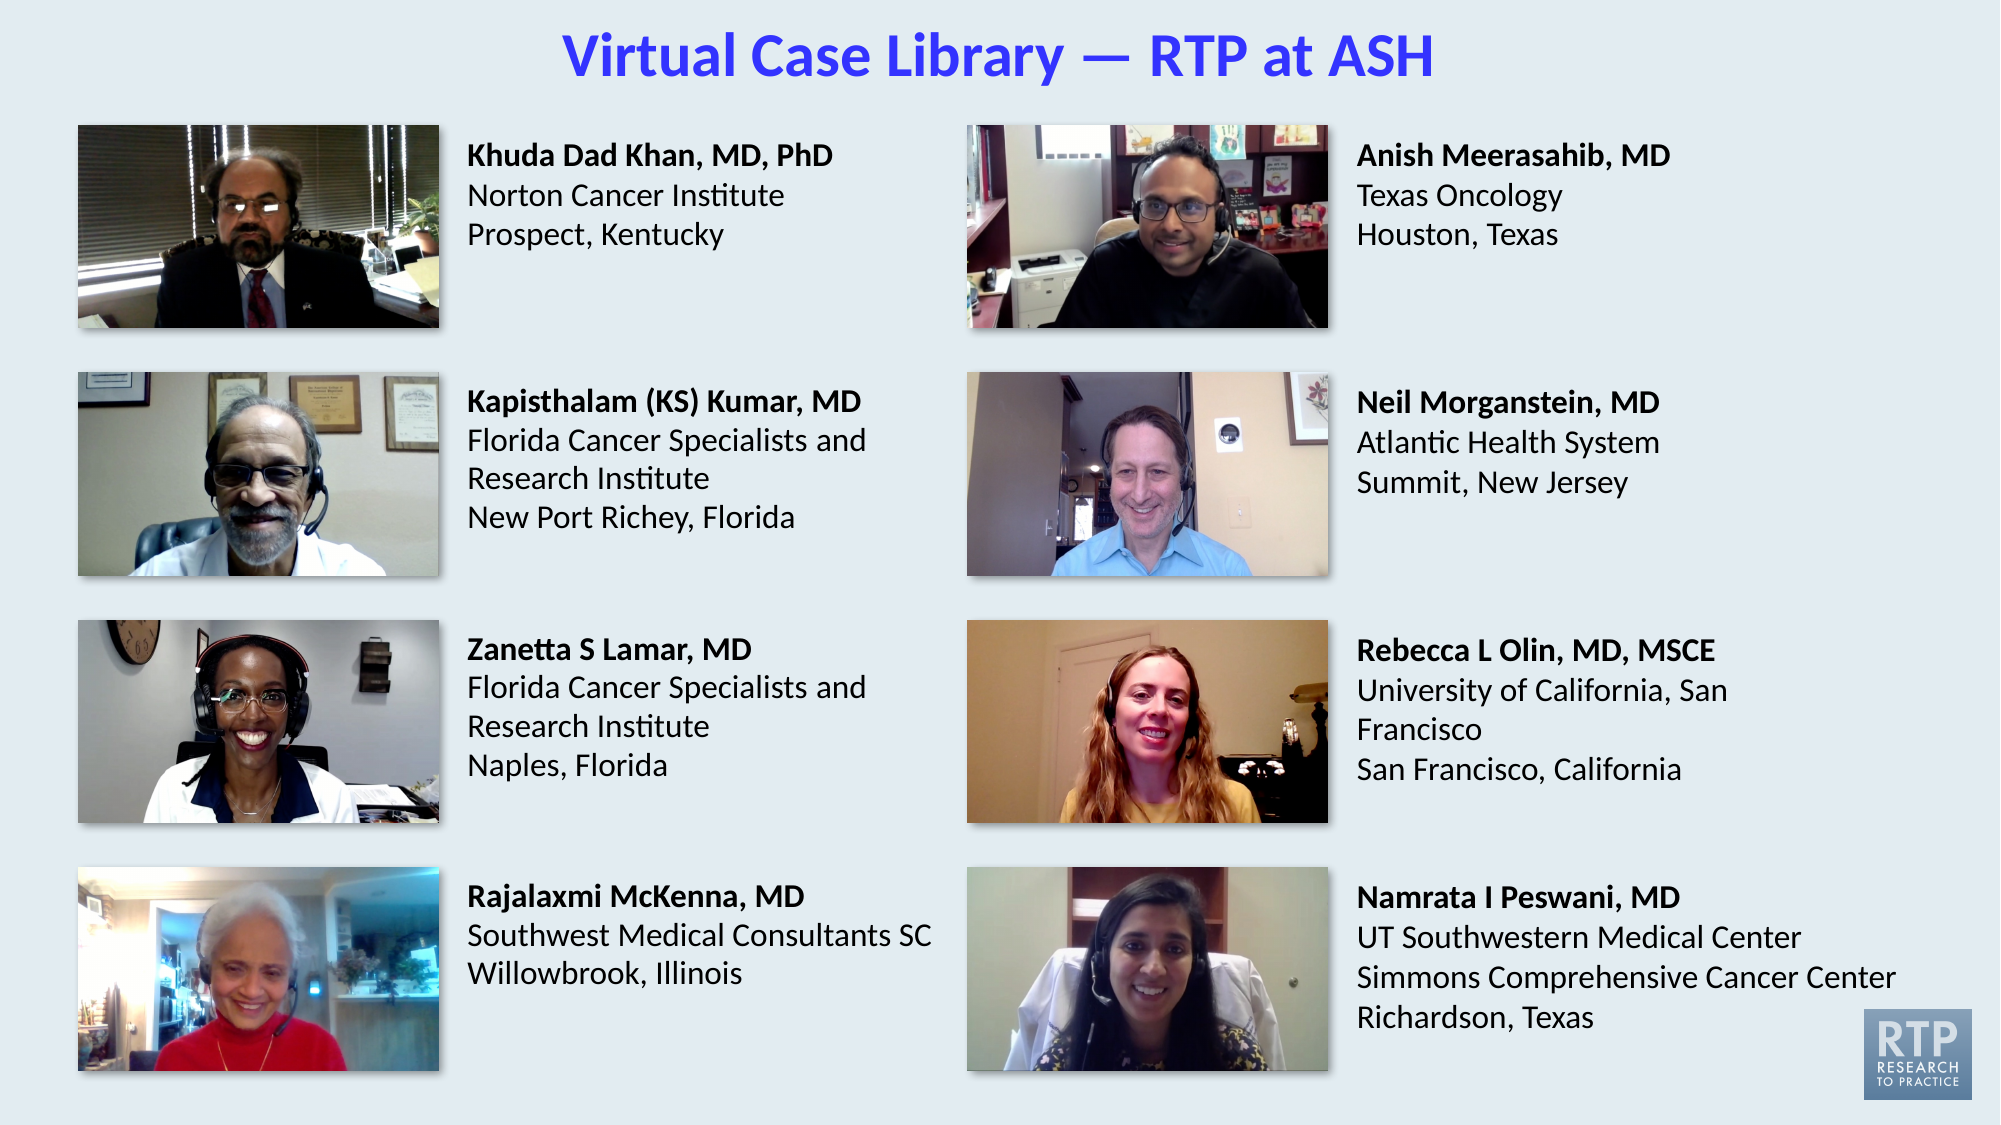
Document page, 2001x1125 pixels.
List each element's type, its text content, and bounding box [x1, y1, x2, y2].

picture [967, 125, 1329, 329]
picture [967, 372, 1329, 576]
text_box Neil Morganstein, MD Atlantic Health System Summit, New Jersey [1334, 372, 1790, 508]
text_box Rajalaxmi McKenna, MD Southwest Medical Consultants SC Willowbrook, Illinois [445, 867, 962, 999]
picture [78, 867, 439, 1071]
title Virtual Case Library — RTP at ASH [149, 0, 1850, 113]
text_box Namrata I Peswani, MD UT Southwestern Medical Center Simmons Comprehensive Cancer Center Richardson, Texas [1334, 867, 1936, 1043]
text_box Kapisthalam (KS) Kumar, MD Florida Cancer Specialists and Research Institute New Port Richey, Florida [445, 372, 962, 543]
picture [78, 372, 439, 576]
picture [967, 867, 1329, 1071]
picture [967, 620, 1329, 824]
text_box Rebecca L Olin, MD, MSCE University of California, San Francisco San Francisco, California [1334, 620, 1851, 795]
text_box Zanetta S Lamar, MD Florida Cancer Specialists and Research Institute Naples, Florida [445, 620, 965, 806]
picture [78, 620, 439, 824]
picture [78, 125, 439, 329]
text_box Khuda Dad Khan, MD, PhD Norton Cancer Institute Prospect, Kentucky [444, 125, 895, 260]
text_box Anish Meerasahib, MD Texas Oncology Houston, Texas [1334, 125, 1822, 260]
